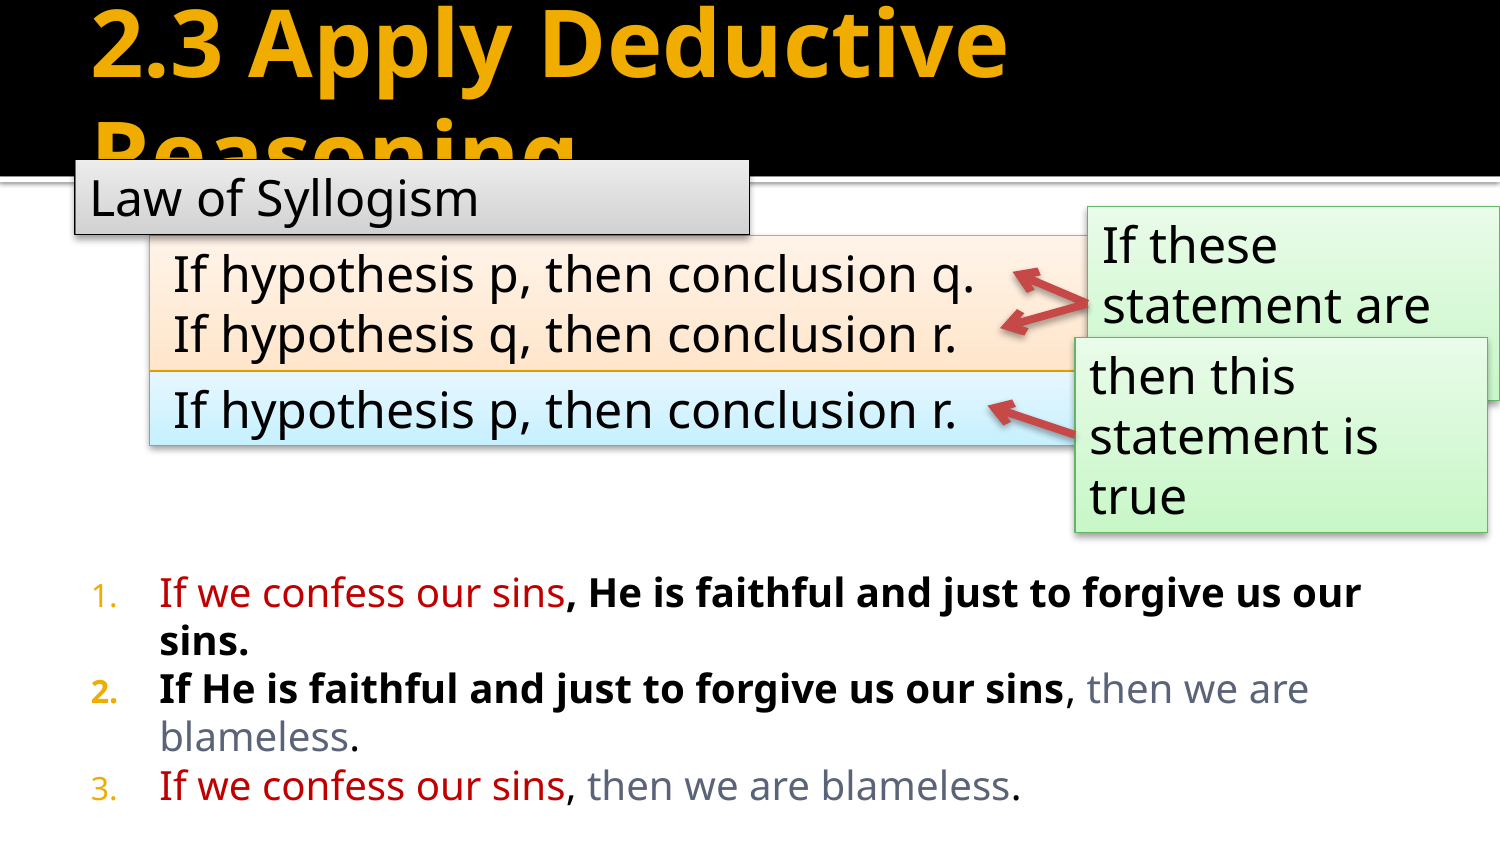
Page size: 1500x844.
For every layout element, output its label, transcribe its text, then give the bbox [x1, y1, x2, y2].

text_box Law of Syllogism [74, 159, 750, 235]
text_box If hypothesis p, then conclusion r. [149, 371, 981, 446]
title 2.3 Apply Deductive Reasoning [75, 19, 1425, 174]
text_box If hypothesis p, then conclusion q. If hypothesis q, then conclusion r. [149, 235, 994, 371]
list If we confess our sins, He is faithful and just to forgive us our sins. If He is faithful and just to forgive us our sins, then we are blameless. If we confess our sins, then we are blameless. [75, 496, 1425, 816]
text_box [999, 206, 1500, 343]
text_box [987, 337, 1488, 474]
